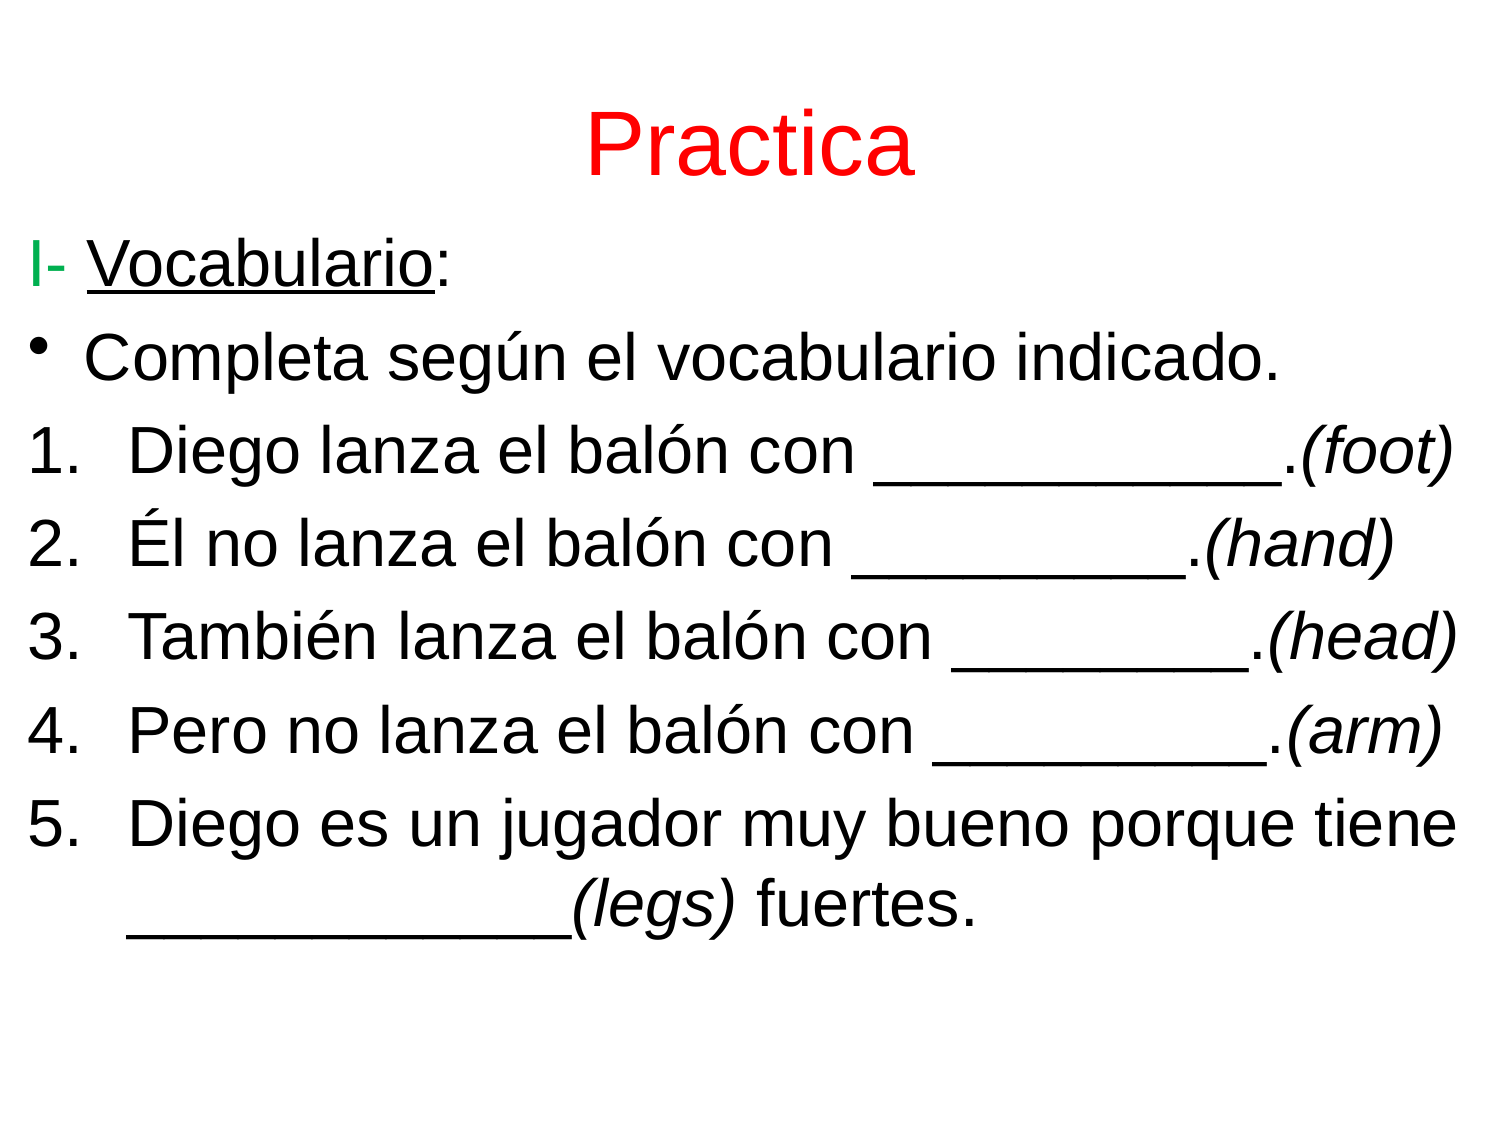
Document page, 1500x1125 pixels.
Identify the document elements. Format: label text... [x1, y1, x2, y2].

list I- Vocabulario: Completa según el vocabulario indicado. Diego lanza el balón con ___________.(foot) Él no lanza el balón con _________.(hand) También lanza el balón con ________.(head) Pero no lanza el balón con _________.(arm) Diego es un jugador muy bueno porque tiene ____________(legs) fuertes. [12, 212, 1500, 1063]
title Practica [75, 45, 1425, 212]
